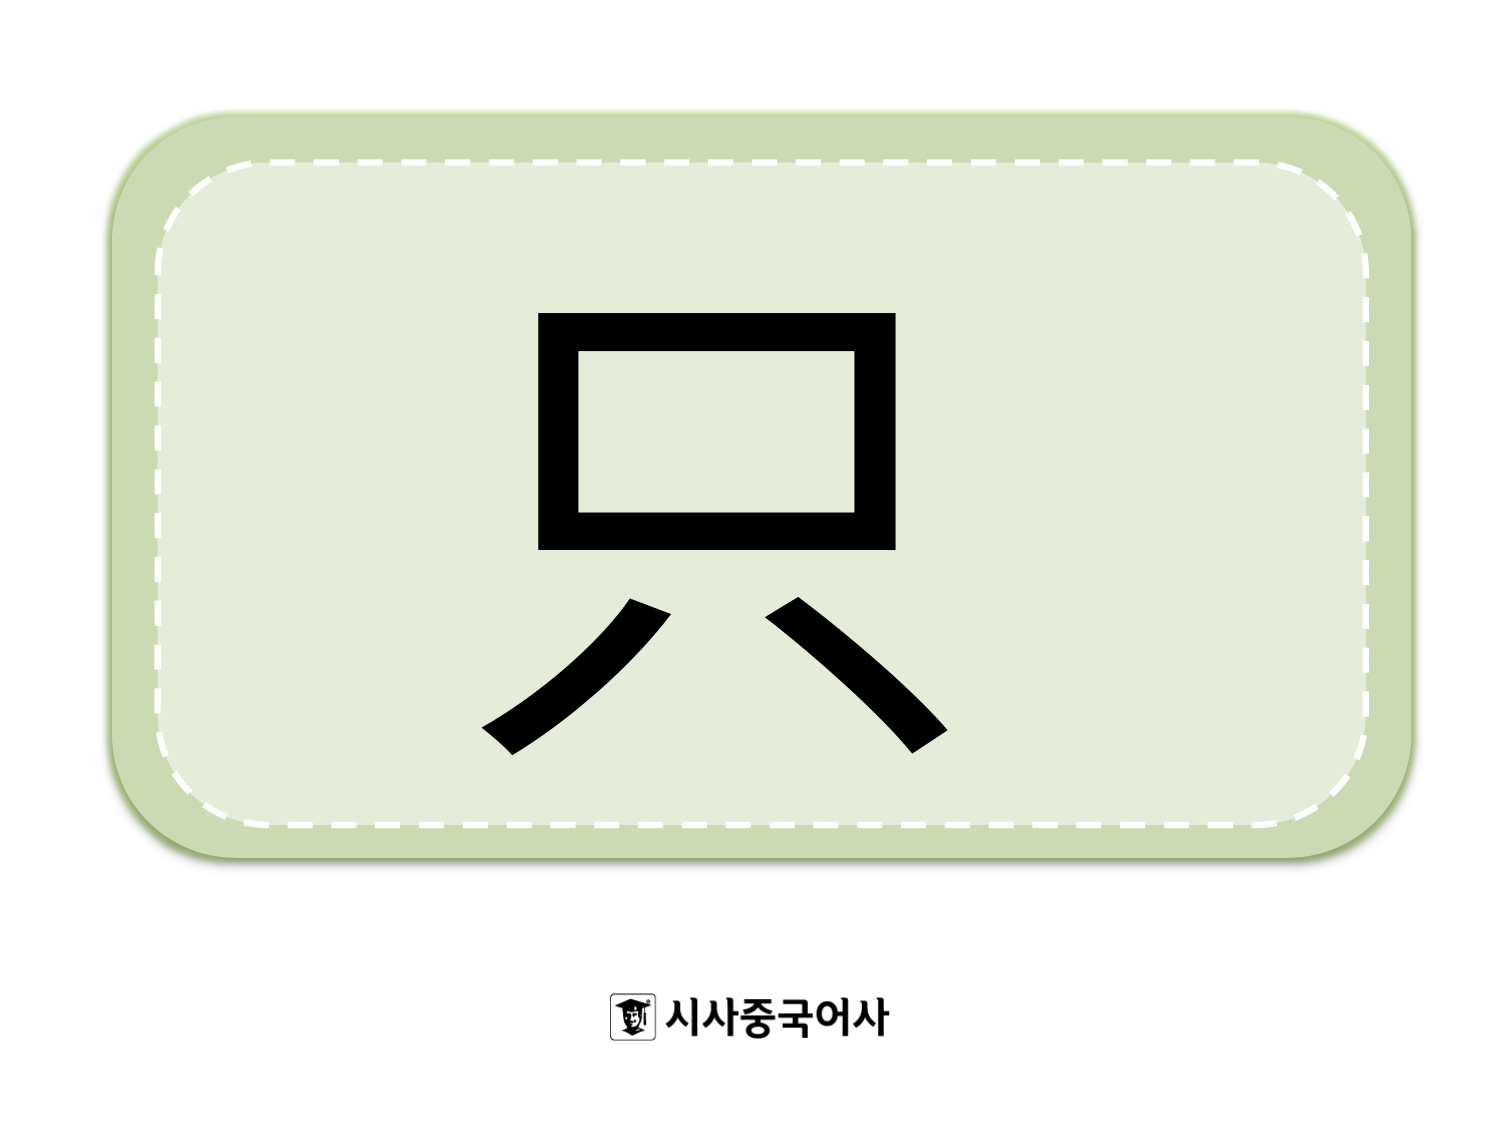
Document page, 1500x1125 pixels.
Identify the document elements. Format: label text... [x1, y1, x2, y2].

text_box 只 [171, 172, 1380, 836]
text_box [162, 160, 1371, 824]
picture [602, 987, 898, 1047]
